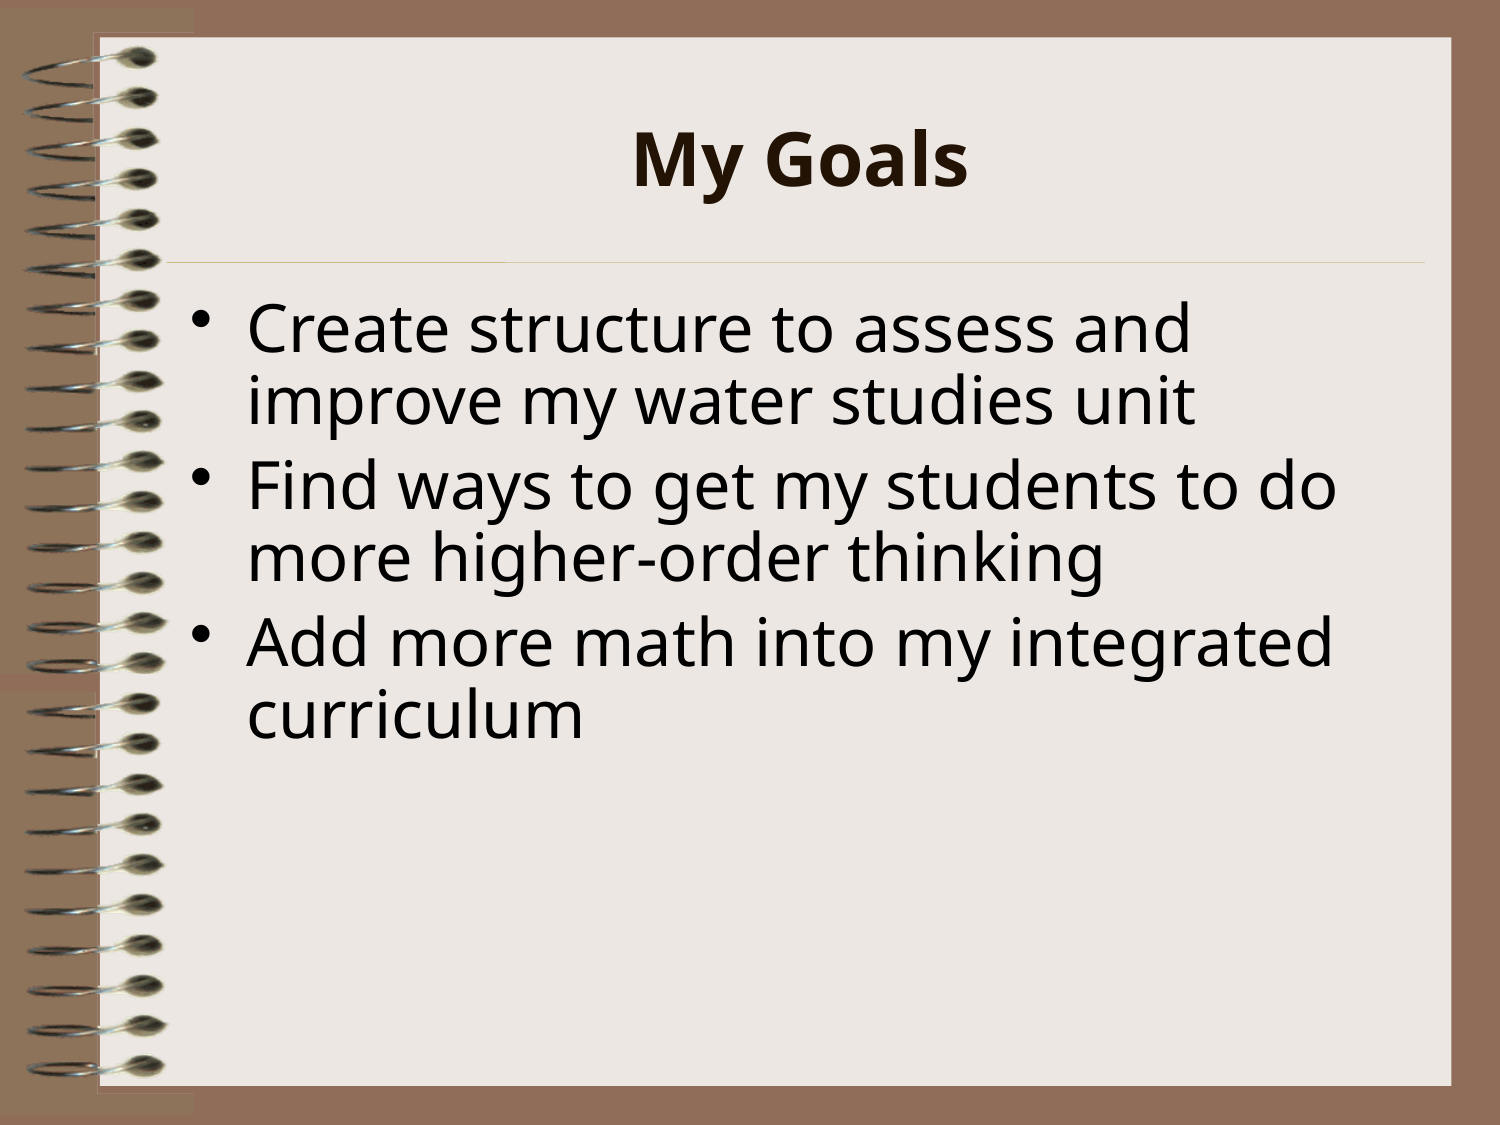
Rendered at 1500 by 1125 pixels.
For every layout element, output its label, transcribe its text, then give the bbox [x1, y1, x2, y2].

picture [0, 692, 194, 1115]
title My Goals [174, 62, 1426, 251]
picture [0, 8, 194, 674]
list Create structure to assess and improve my water studies unit Find ways to get my students to do more higher-order thinking Add more math into my integrated curriculum [174, 287, 1426, 963]
